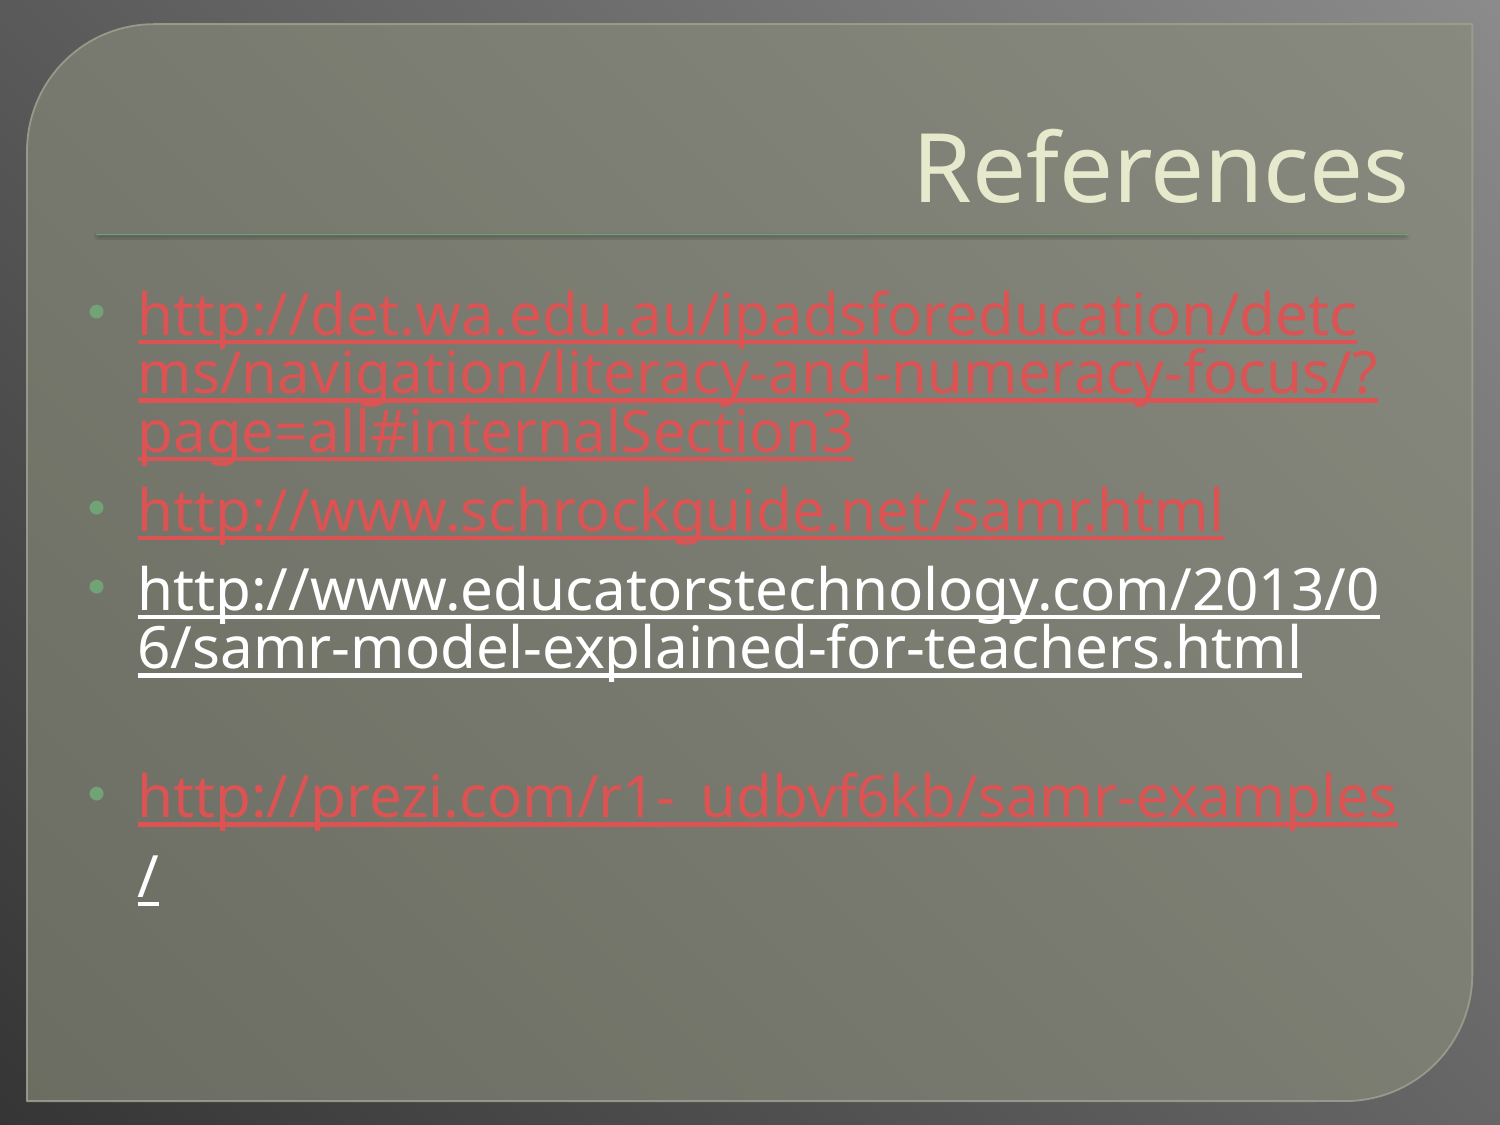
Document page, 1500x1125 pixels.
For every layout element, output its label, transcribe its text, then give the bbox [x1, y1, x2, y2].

list http://det.wa.edu.au/ipadsforeducation/detcms/navigation/literacy-and-numeracy-focus/?page=all#internalSection3 http://www.schrockguide.net/samr.html http://www.educatorstechnology.com/2013/06/samr-model-explained-for-teachers.html http://prezi.com/r1-_udbvf6kb/samr-examples/ [75, 270, 1425, 1013]
title References [75, 41, 1425, 230]
